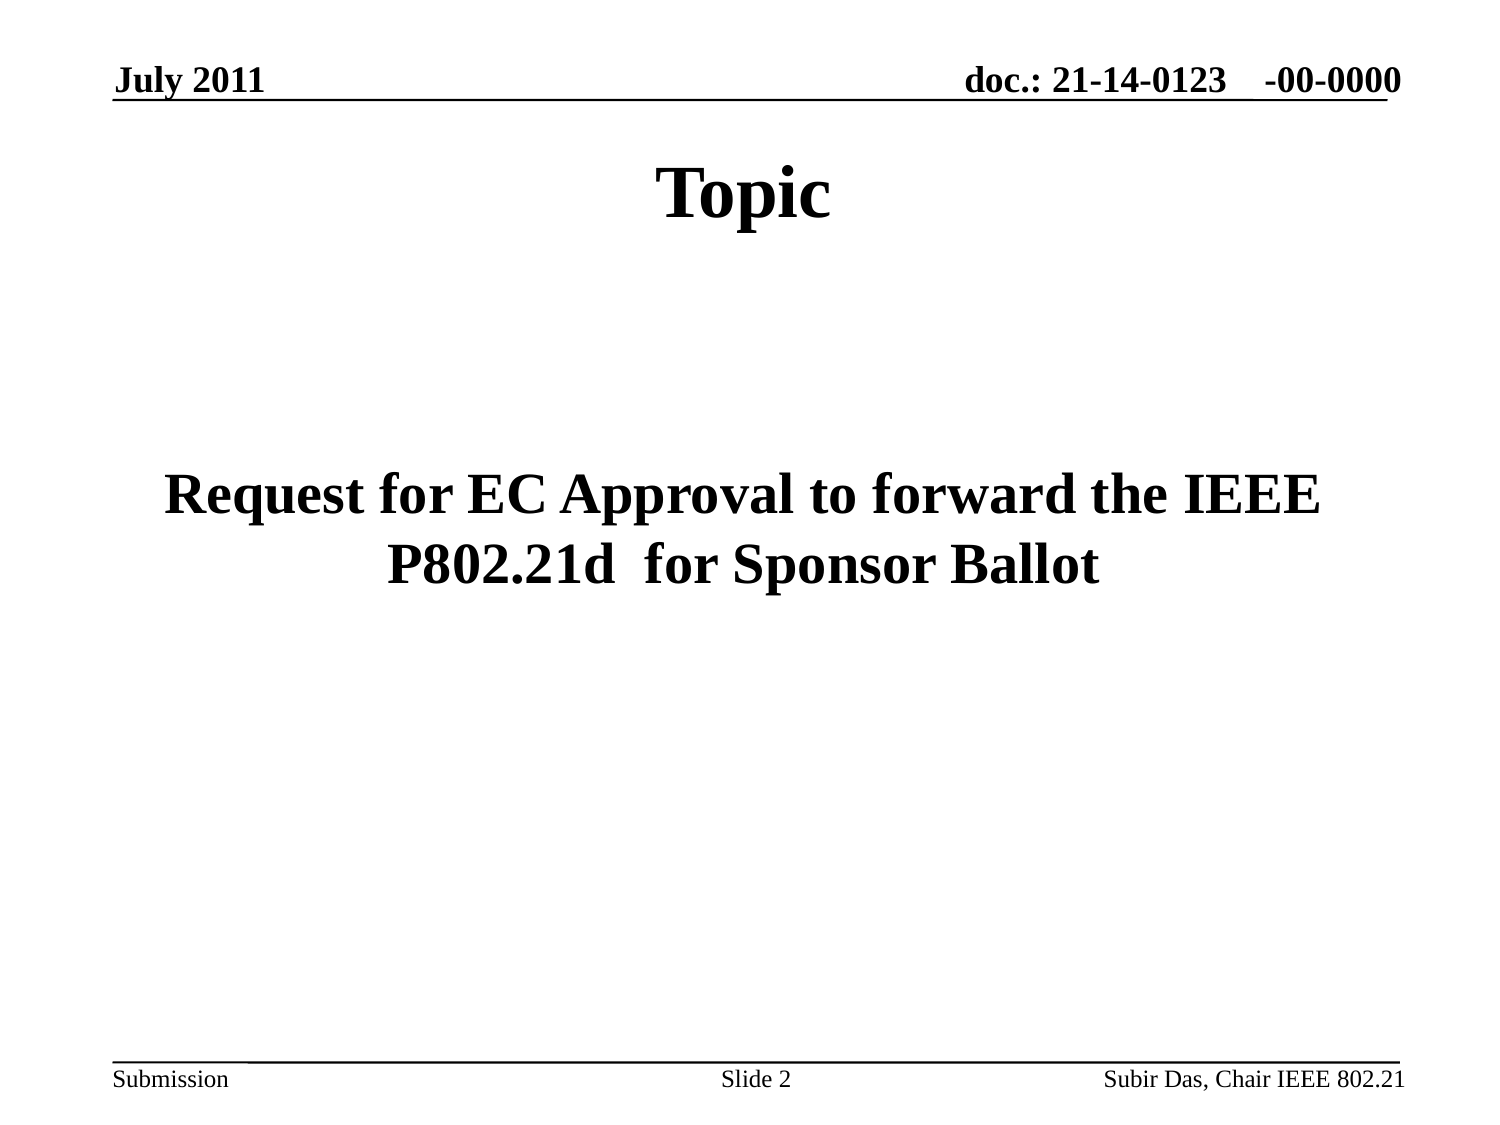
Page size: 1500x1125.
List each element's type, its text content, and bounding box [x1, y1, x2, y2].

title Topic [37, 124, 1451, 251]
text_box Slide 2 [675, 1062, 838, 1093]
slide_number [114, 54, 268, 101]
text_box Request for EC Approval to forward the IEEE P802.21d for Sponsor Ballot [37, 399, 1450, 650]
footer Subir Das, Chair IEEE 802.21 [1099, 1061, 1413, 1093]
